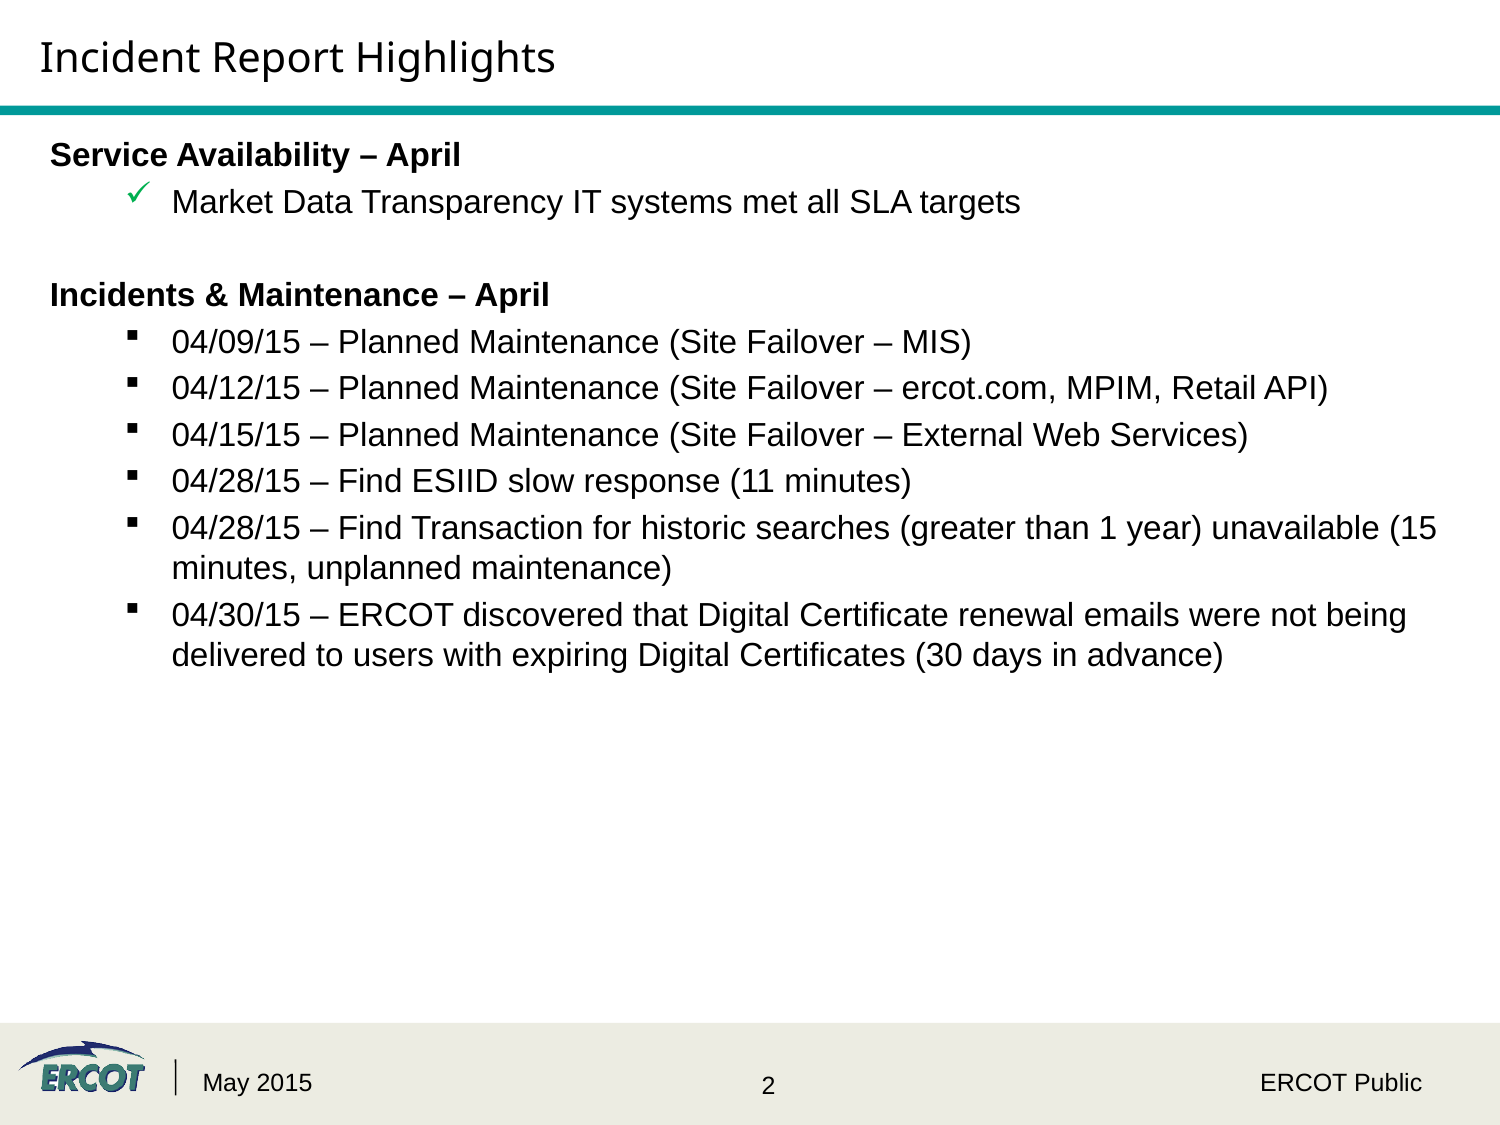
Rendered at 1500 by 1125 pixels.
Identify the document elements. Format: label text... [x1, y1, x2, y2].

list Service Availability – April Market Data Transparency IT systems met all SLA targets Incidents & Maintenance – April 04/09/15 – Planned Maintenance (Site Failover – MIS) 04/12/15 – Planned Maintenance (Site Failover – ercot.com, MPIM, Retail API) 04/15/15 – Planned Maintenance (Site Failover – External Web Services) 04/28/15 – Find ESIID slow response (11 minutes) 04/28/15 – Find Transaction for historic searches (greater than 1 year) unavailable (15 minutes, unplanned maintenance) 04/30/15 – ERCOT discovered that Digital Certificate renewal emails were not being delivered to users with expiring Digital Certificates (30 days in advance) [34, 126, 1460, 1014]
picture [10, 1031, 151, 1111]
title Incident Report Highlights [24, 0, 1450, 113]
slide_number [187, 1059, 538, 1125]
footer ERCOT Public [1024, 1059, 1438, 1125]
